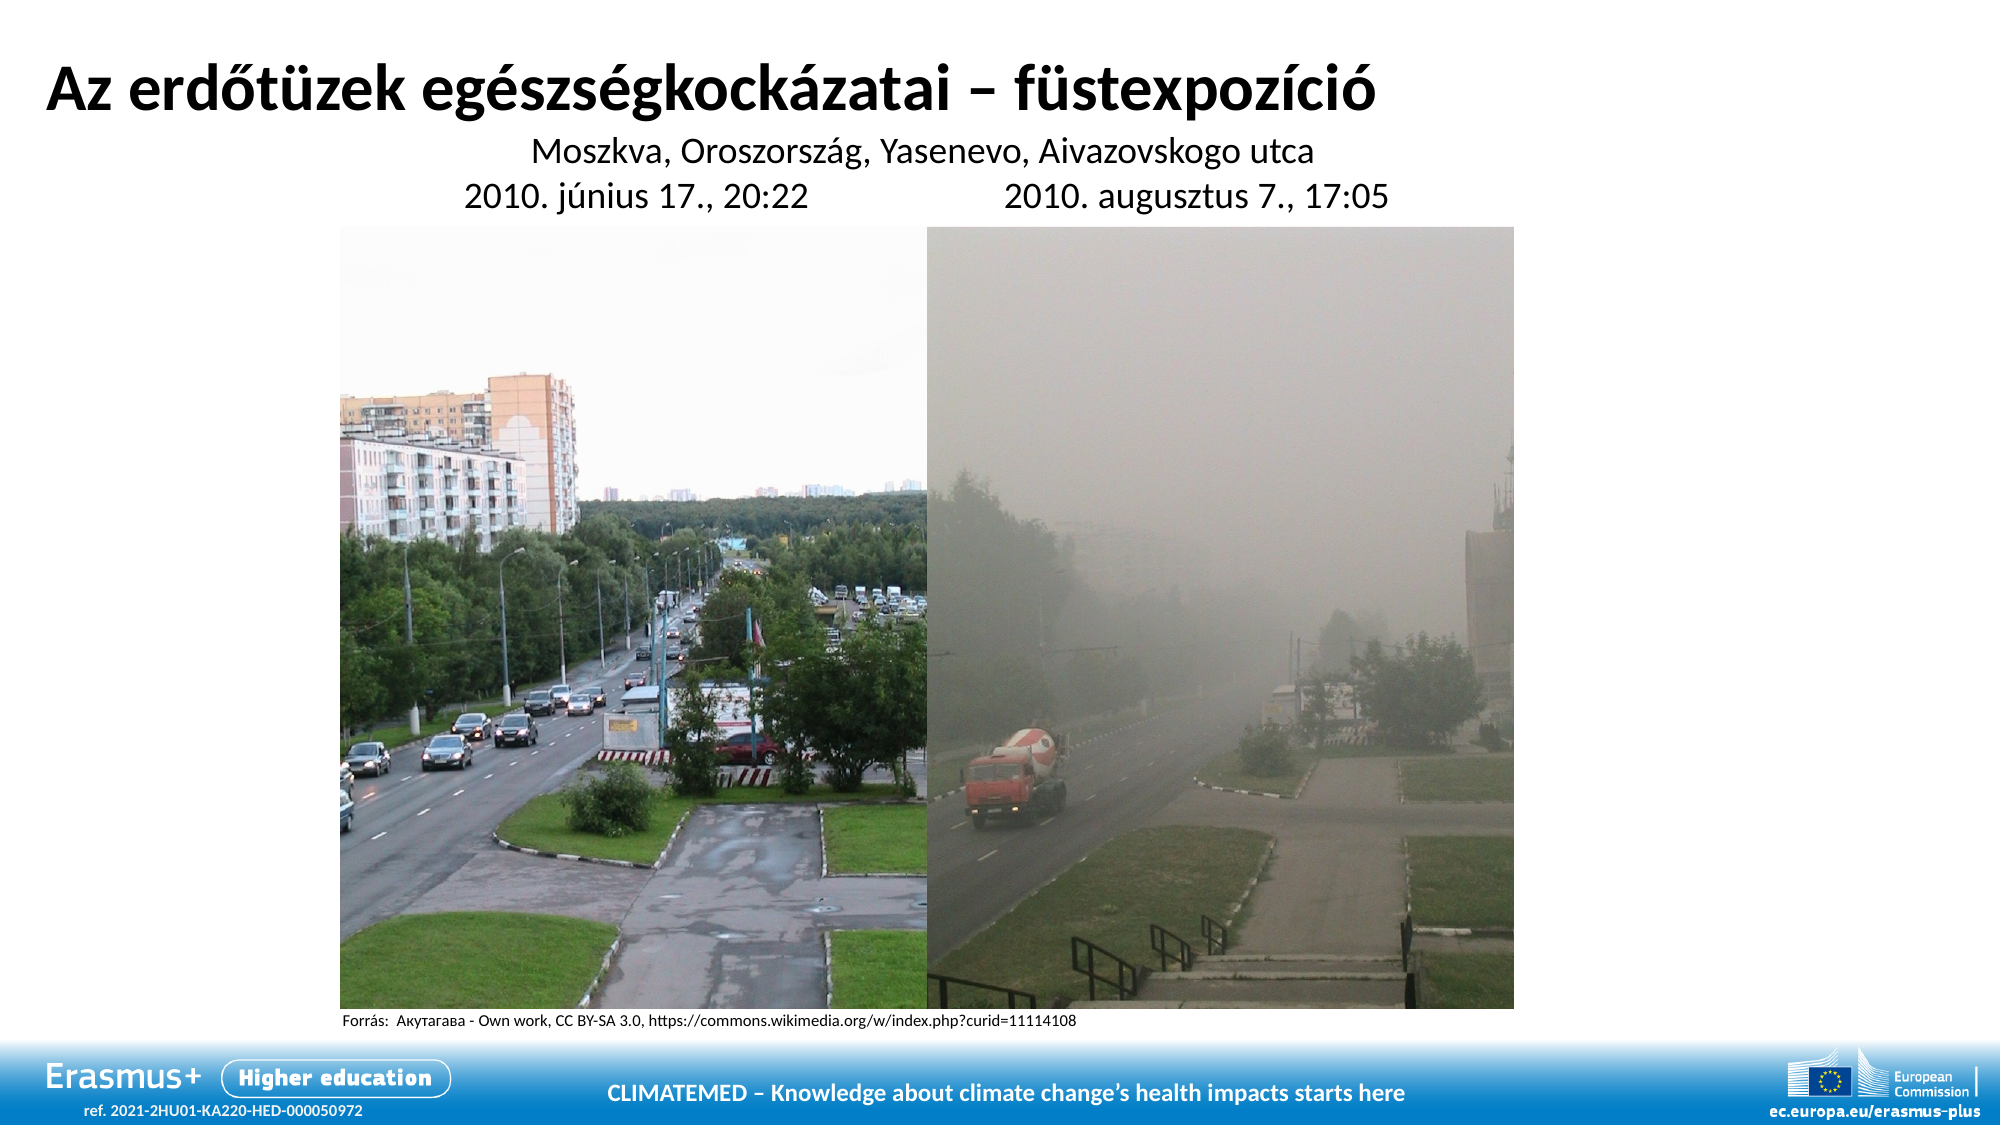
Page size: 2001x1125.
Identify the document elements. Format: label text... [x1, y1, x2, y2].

title Az erdőtüzek egészségkockázatai – füstexpozíció [31, 25, 2000, 154]
picture [0, 226, 2000, 1125]
text_box Forrás: Акутагава - Own work, CC BY-SA 3.0, https://commons.wikimedia.org/w/index.php?curid=11114108 [327, 1002, 1793, 1038]
text_box Moszkva, Oroszország, Yasenevo, Aivazovskogo utca 2010. június 17., 20:22 2010. augusztus 7., 17:05 [340, 154, 1514, 224]
